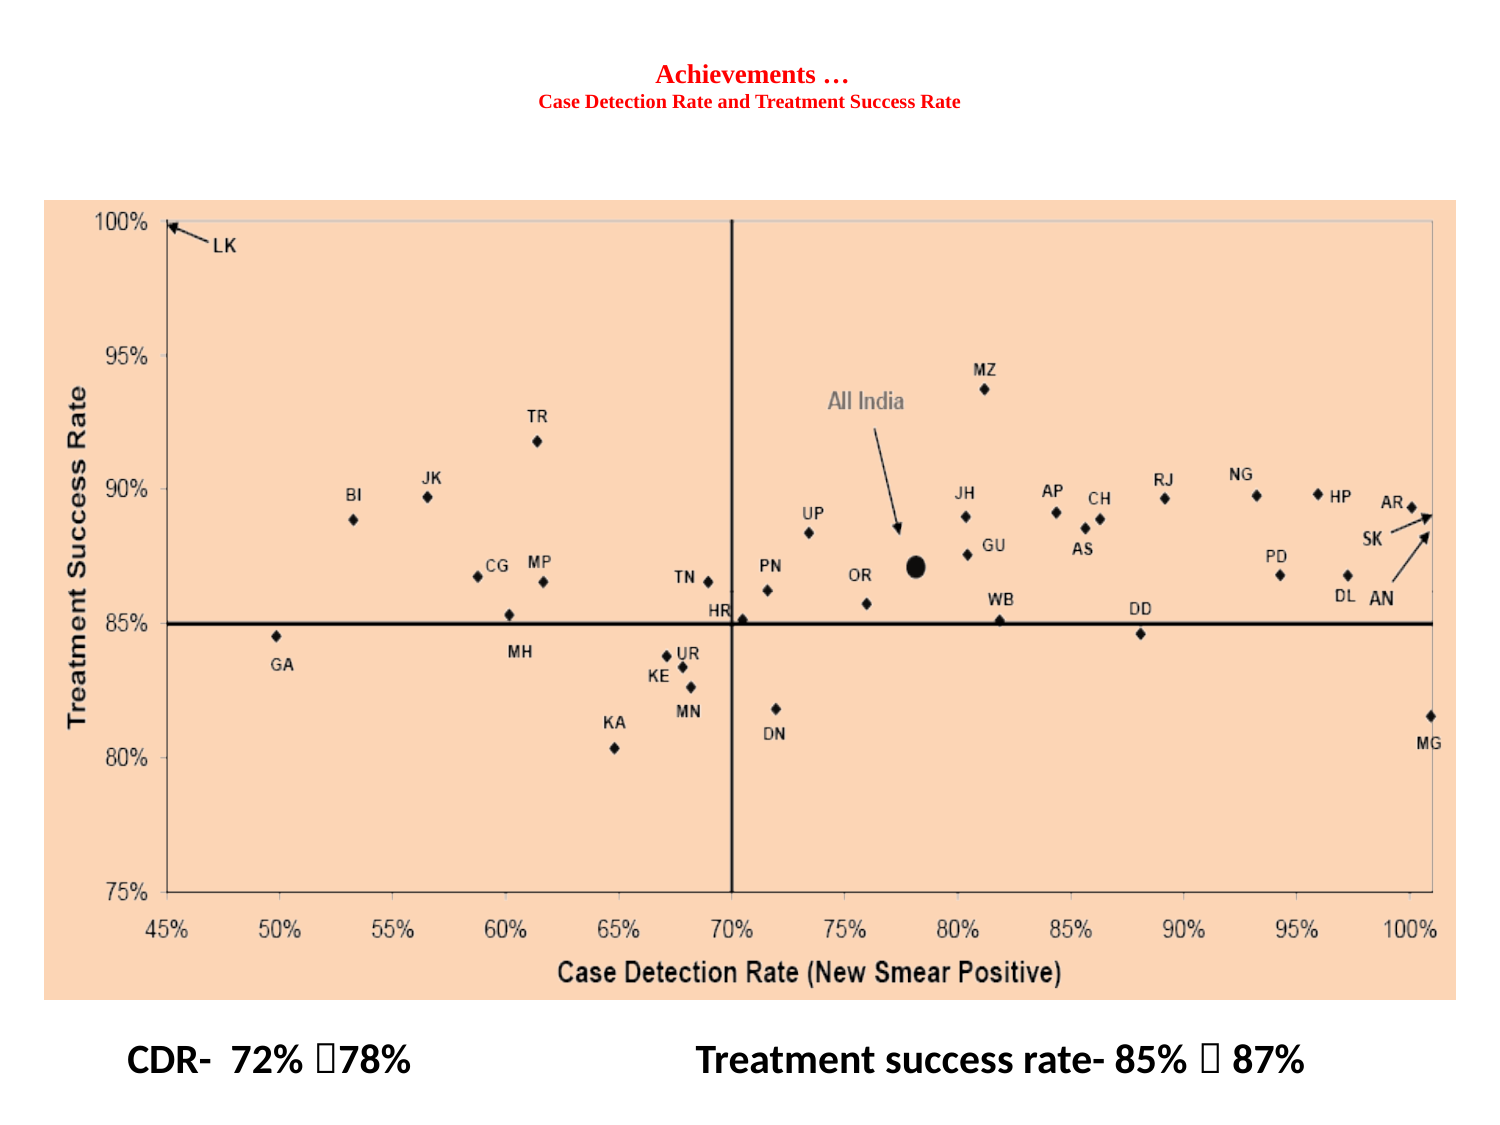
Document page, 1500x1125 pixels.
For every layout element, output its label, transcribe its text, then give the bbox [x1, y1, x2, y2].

title Achievements … Case Detection Rate and Treatment Success Rate [75, 0, 1425, 198]
text_box CDR- 72% 78% Treatment success rate- 85%  87% [112, 1024, 1350, 1125]
picture [43, 199, 1457, 1001]
